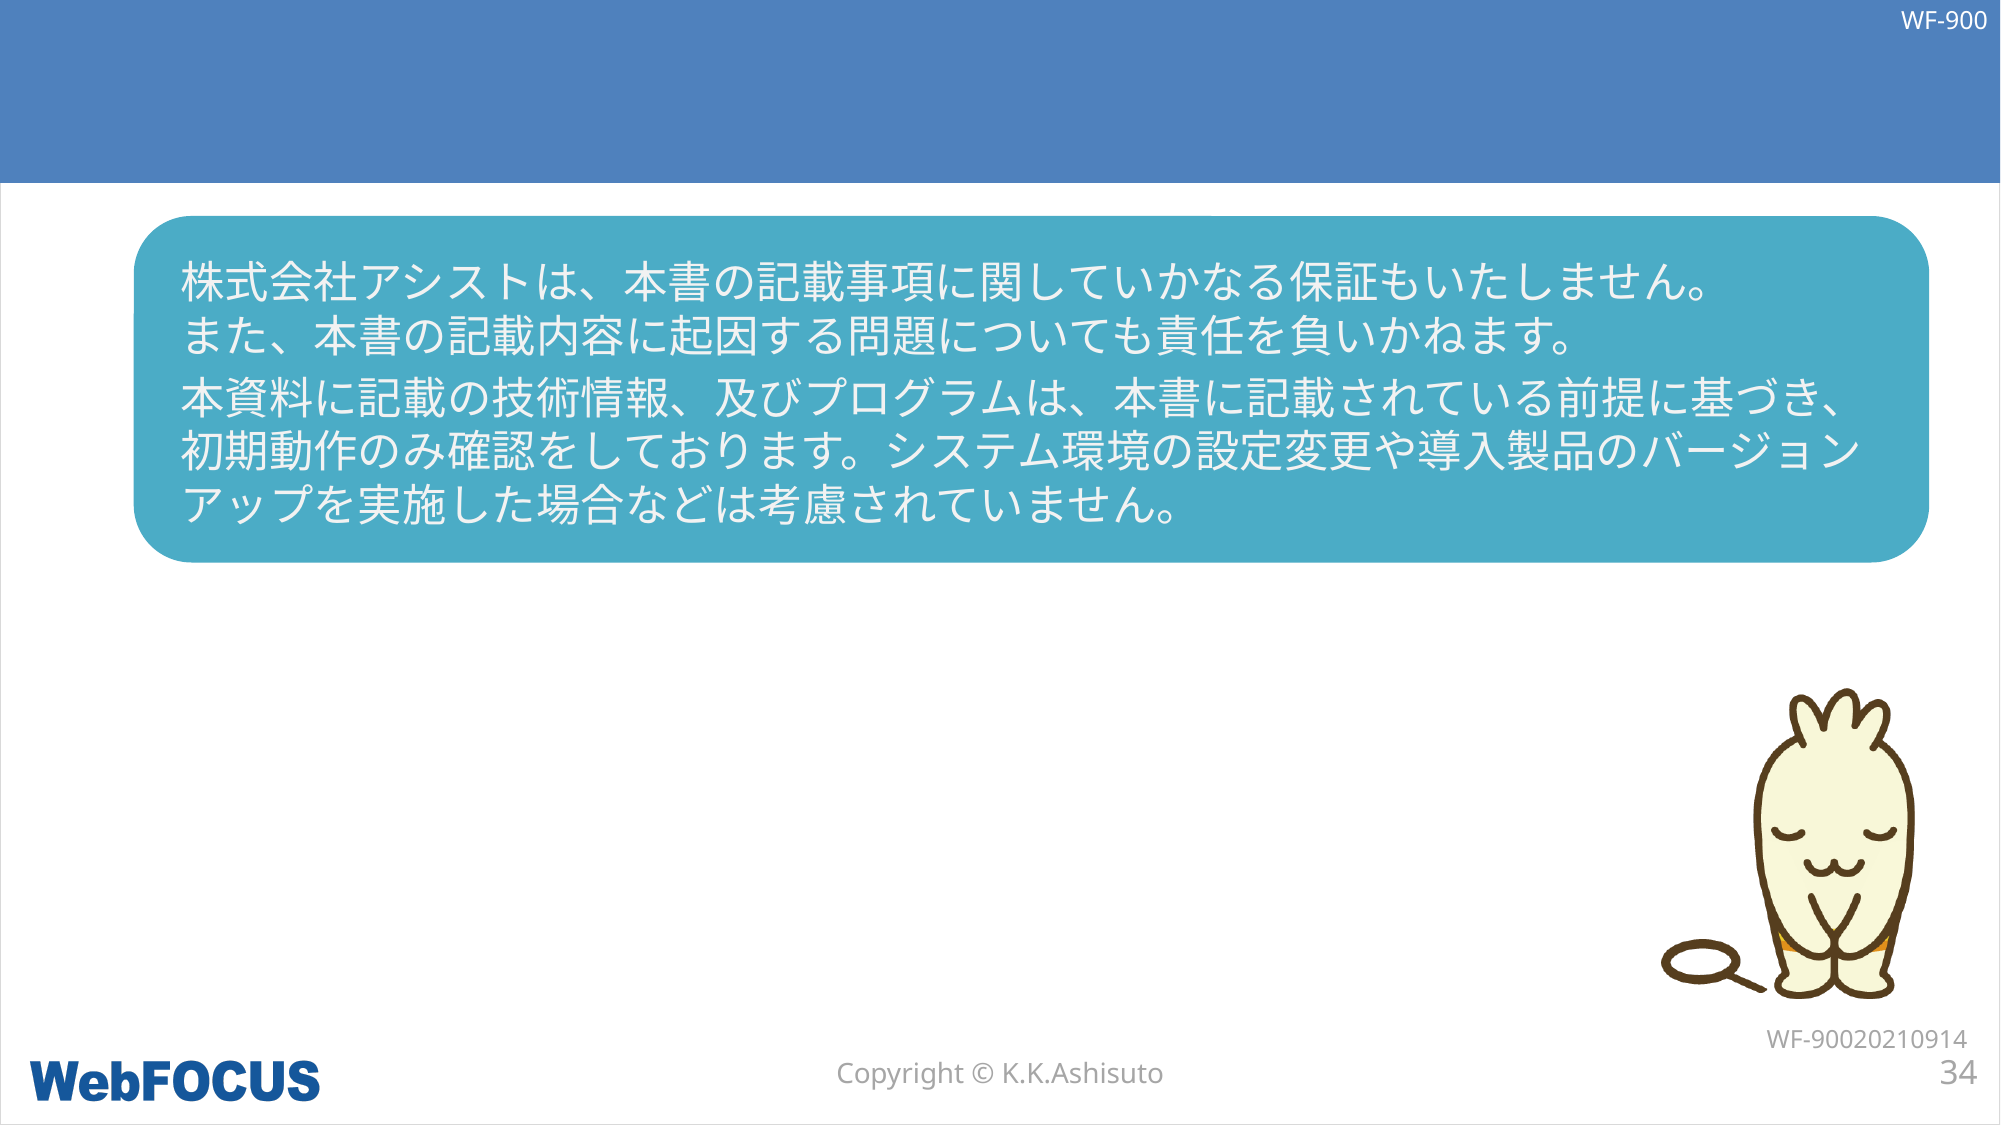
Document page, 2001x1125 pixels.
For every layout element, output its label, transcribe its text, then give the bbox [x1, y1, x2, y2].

picture [25, 1050, 323, 1111]
text_box WF-90020210914 [1751, 1015, 1983, 1061]
list 株式会社アシストは、本書の記載事項に関していかなる保証もいたしません。 また、本書の記載内容に起因する問題についても責任を負いかねます。 本資料に記載の技術情報、及びプログラムは、本書に記載されている前提に基づき、初期動作のみ確認をしております。システム環境の設定変更や導入製品のバージョンアップを実施した場合などは考慮されていません。 [165, 219, 1898, 565]
picture [1661, 688, 1915, 999]
